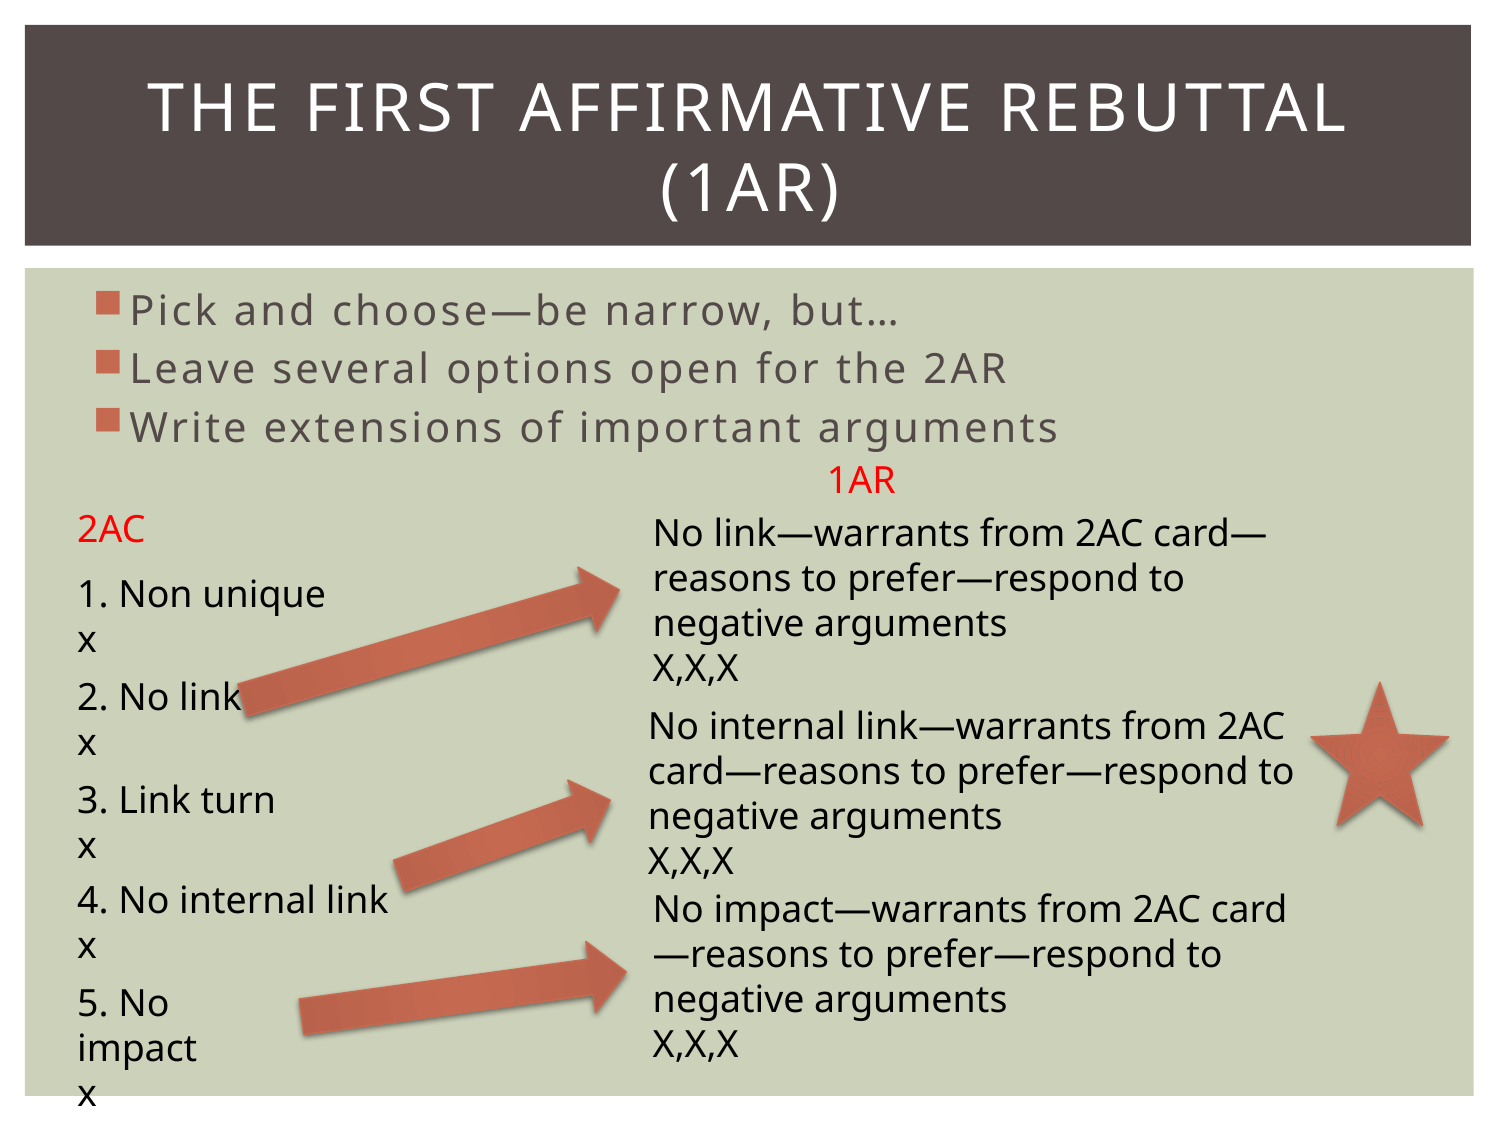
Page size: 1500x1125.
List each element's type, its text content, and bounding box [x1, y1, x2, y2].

text_box 1. Non unique x [62, 562, 352, 665]
text_box No internal link—warrants from 2AC card—reasons to prefer—respond to negative arguments X,X,X [633, 694, 1321, 934]
text_box [298, 940, 627, 1036]
text_box 4. No internal link x [62, 868, 426, 974]
text_box 2. No link x [62, 665, 312, 768]
text_box [1310, 681, 1450, 827]
text_box 1AR [812, 449, 1061, 501]
text_box [237, 566, 620, 717]
text_box [392, 779, 611, 893]
text_box No impact—warrants from 2AC card—reasons to prefer—respond to negative arguments X,X,X [637, 878, 1326, 1118]
title The first affirmative rebuttal (1ar) [62, 58, 1438, 232]
text_box 2AC [62, 497, 312, 558]
text_box 3. Link turn x [62, 768, 312, 868]
list Pick and choose—be narrow, but… Leave several options open for the 2AR Write extensions of important arguments [69, 276, 1449, 1000]
text_box 5. No impact x [62, 971, 312, 1122]
text_box No link—warrants from 2AC card—reasons to prefer—respond to negative arguments X,X,X [637, 501, 1326, 735]
